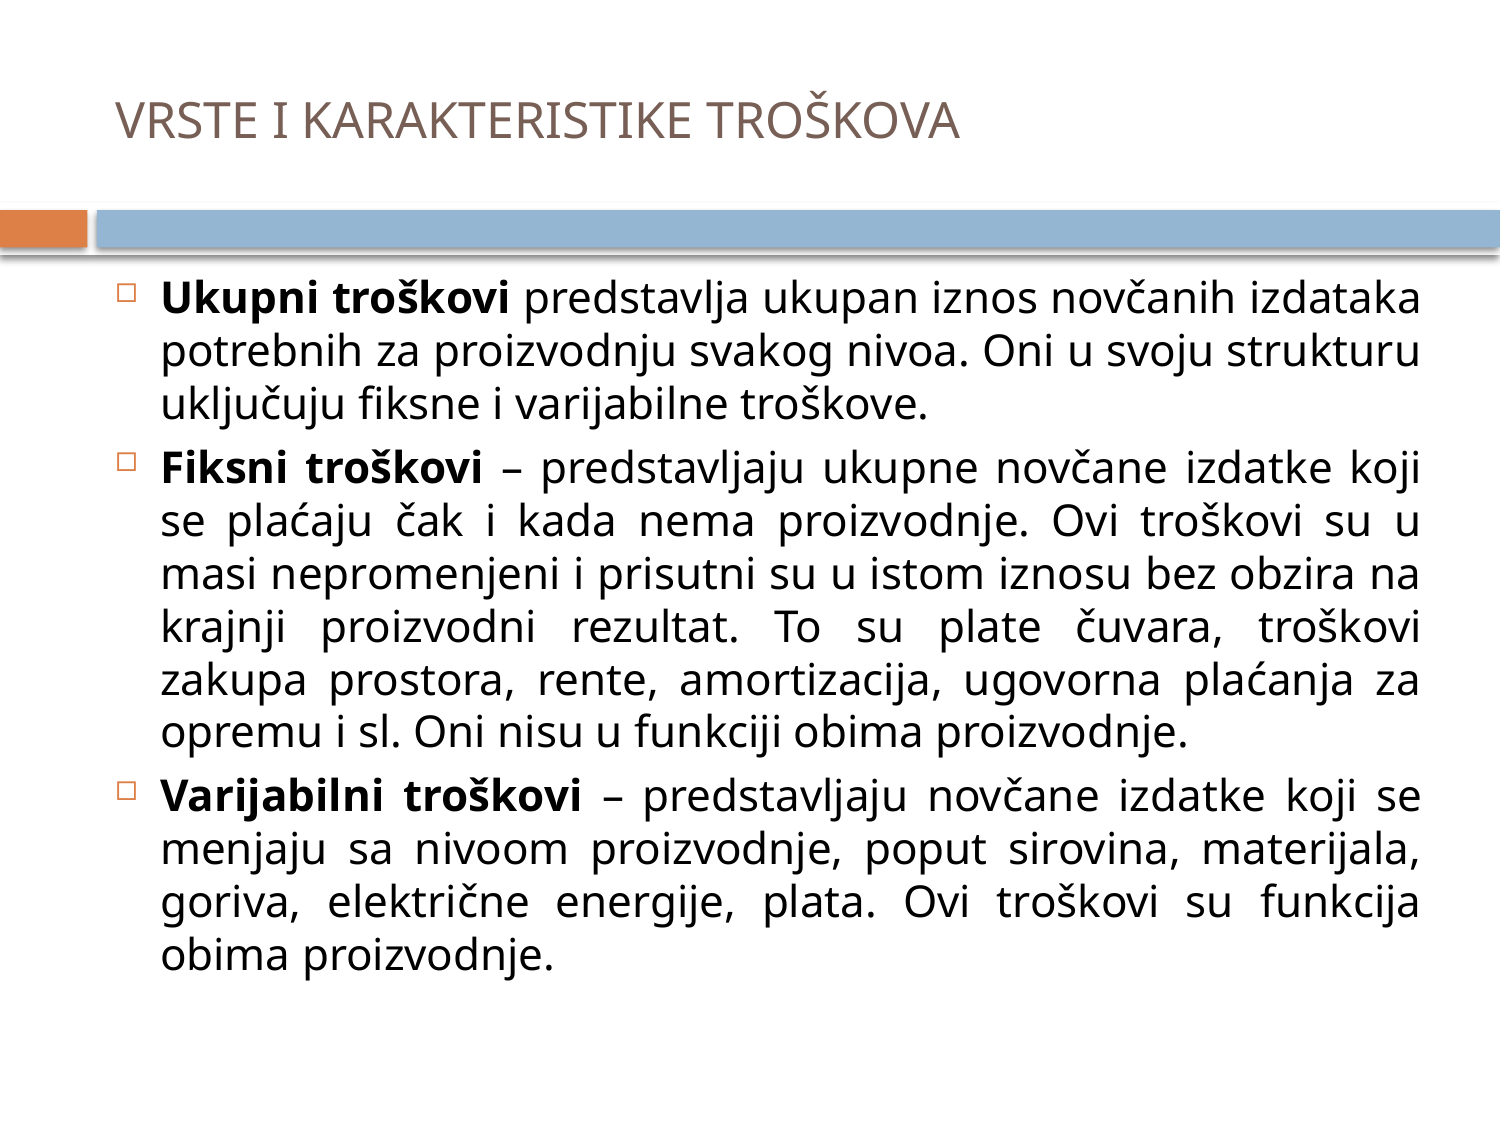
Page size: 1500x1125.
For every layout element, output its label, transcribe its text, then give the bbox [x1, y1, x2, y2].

title VRSTE I KARAKTERISTIKE TROŠKOVA [100, 37, 1438, 200]
list Ukupni troškovi predstavlja ukupan iznos novčanih izdataka potrebnih za proizvodnju svakog nivoa. Oni u svoju strukturu uključuju fiksne i varijabilne troškove. Fiksni troškovi – predstavljaju ukupne novčane izdatke koji se plaćaju čak i kada nema proizvodnje. Ovi troškovi su u masi nepromenjeni i prisutni su u istom iznosu bez obzira na krajnji proizvodni rezultat. To su plate čuvara, troškovi zakupa prostora, rente, amortizacija, ugovorna plaćanja za opremu i sl. Oni nisu u funkciji obima proizvodnje. Varijabilni troškovi – predstavljaju novčane izdatke koji se menjaju sa nivoom proizvodnje, poput sirovina, materijala, goriva, električne energije, plata. Ovi troškovi su funkcija obima proizvodnje. [100, 262, 1438, 1000]
